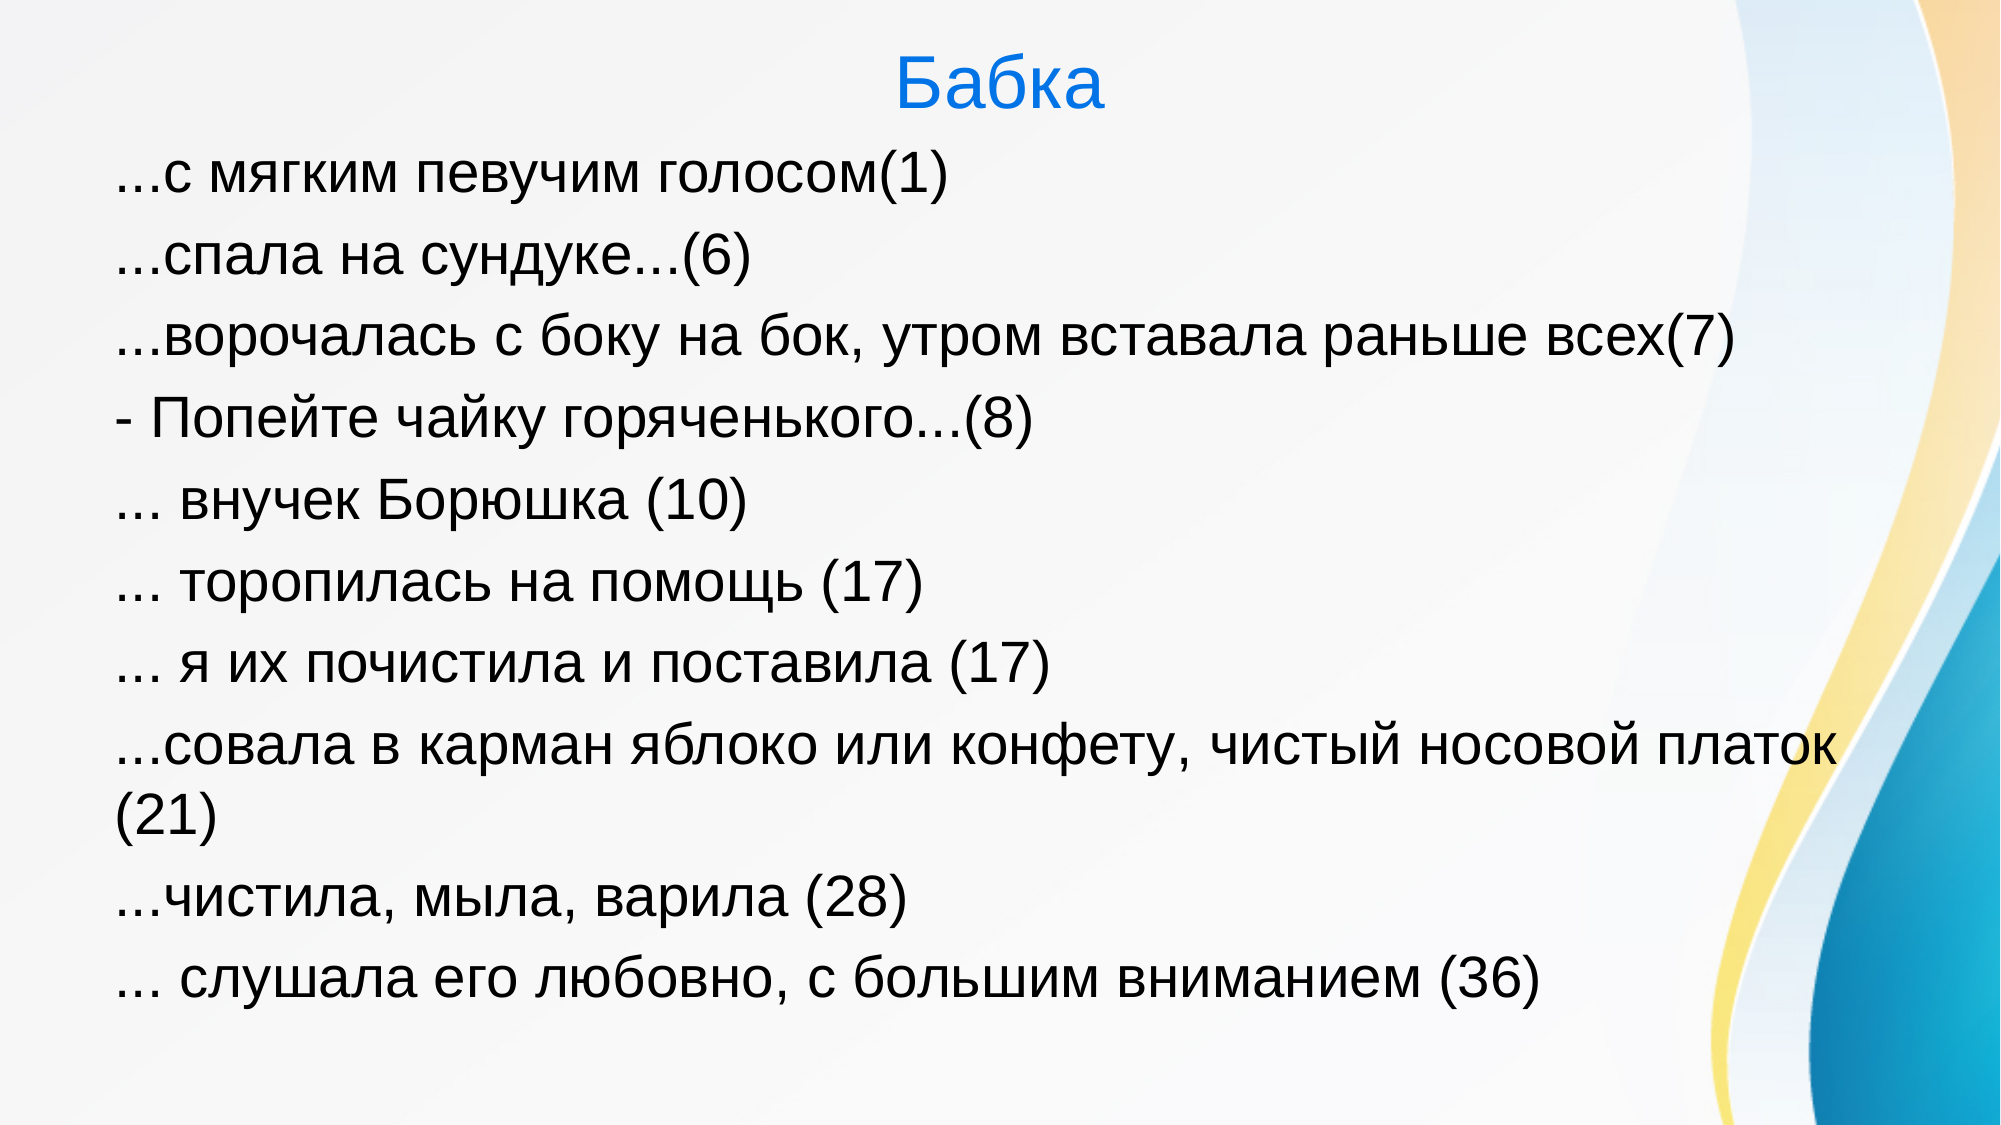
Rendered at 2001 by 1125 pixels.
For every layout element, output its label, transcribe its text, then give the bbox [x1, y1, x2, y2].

list ...с мягким певучим голосом(1) ...спала на сундуке...(6) ...ворочалась с боку на бок, утром вставала раньше всех(7) - Попейте чайку горяченького...(8) ... внучек Борюшка (10) ... торопилась на помощь (17) ... я их почистила и поставила (17) ...совала в карман яблоко или конфету, чистый носовой платок (21) ...чистила, мыла, варила (28) ... слушала его любовно, с большим вниманием (36) [99, 126, 1901, 1077]
picture [0, 0, 2001, 1125]
title Бабка [99, 30, 1901, 126]
